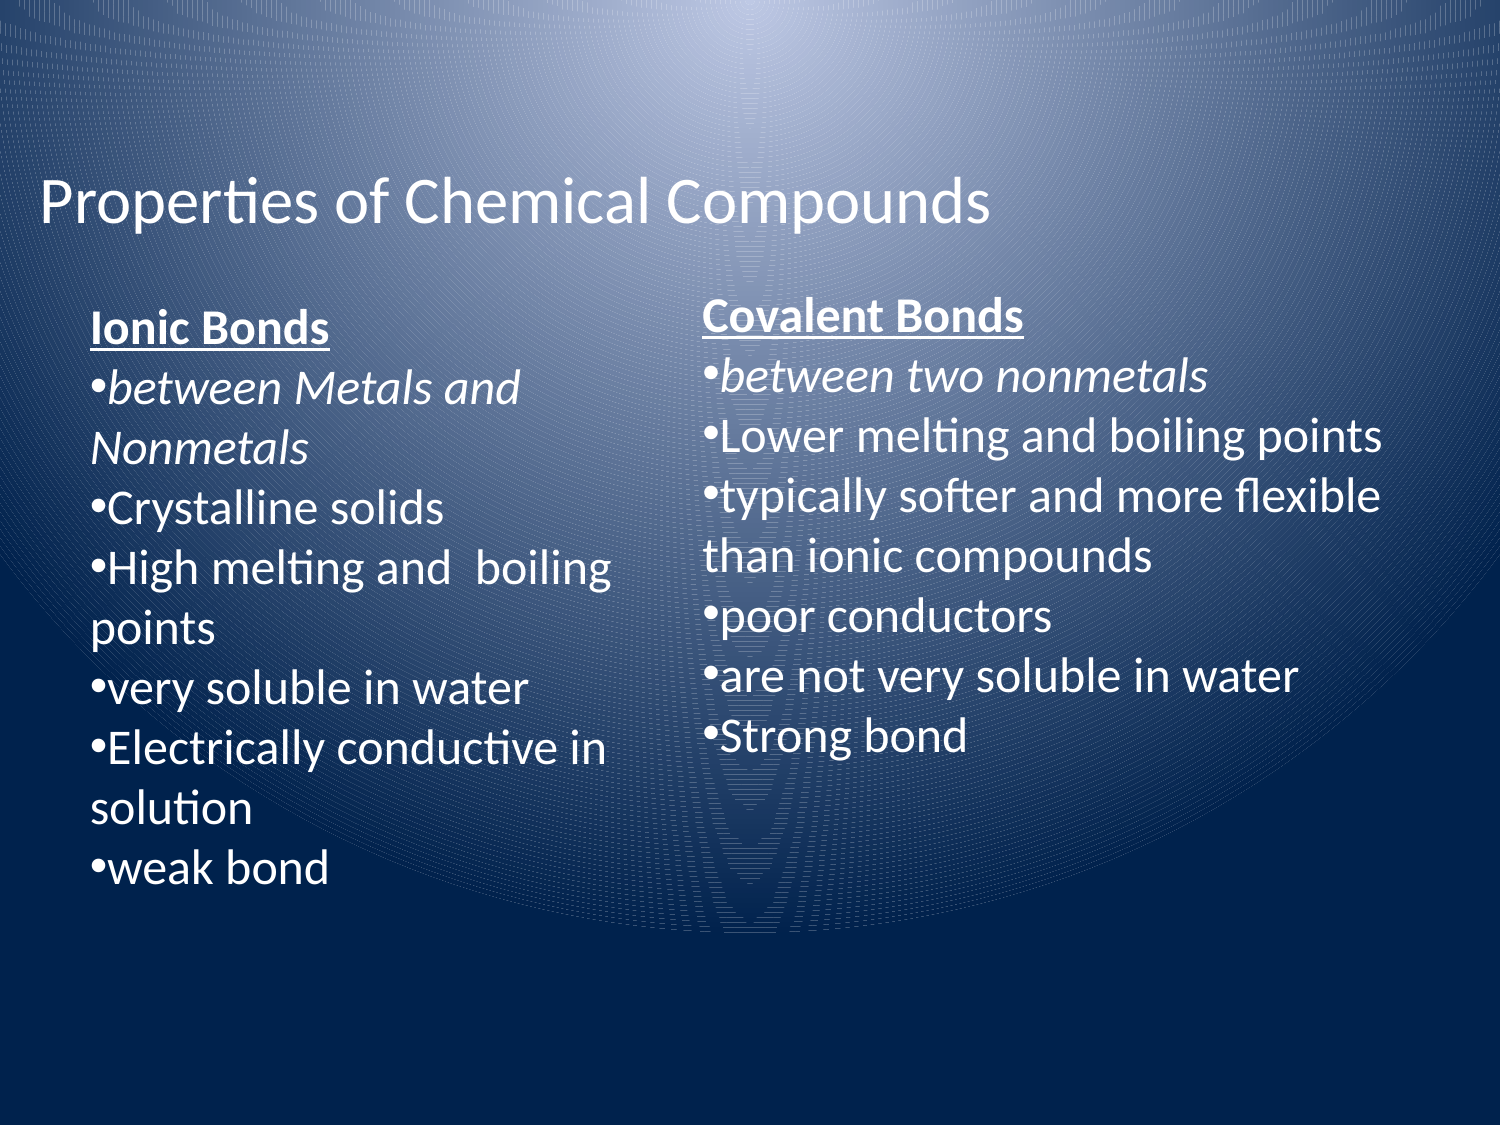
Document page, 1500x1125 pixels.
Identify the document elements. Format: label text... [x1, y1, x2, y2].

text_box Ionic Bonds between Metals and Nonmetals Crystalline solids High melting and boiling points very soluble in water Electrically conductive in solution weak bond [74, 287, 663, 903]
text_box Covalent Bonds between two nonmetals Lower melting and boiling points typically softer and more flexible than ionic compounds poor conductors are not very soluble in water Strong bond [687, 274, 1450, 770]
text_box Properties of Chemical Compounds [24, 149, 1325, 245]
